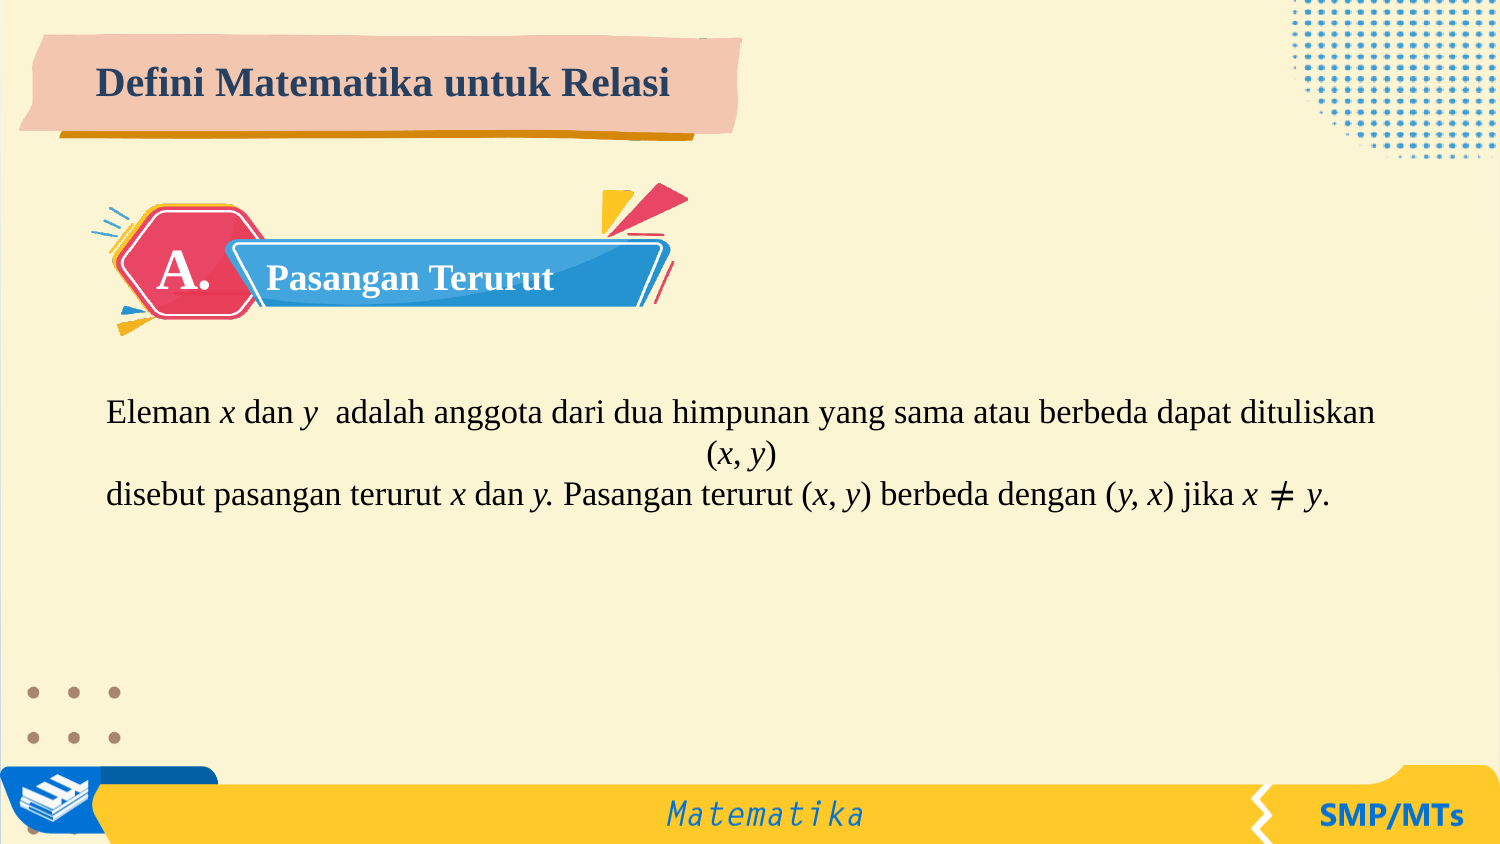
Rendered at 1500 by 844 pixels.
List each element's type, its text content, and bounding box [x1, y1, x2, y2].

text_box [13, 34, 753, 186]
text_box Eleman x dan y adalah anggota dari dua himpunan yang sama atau berbeda dapat dituliskan (x, y) disebut pasangan terurut x dan y. Pasangan terurut (x, y) berbeda dengan (y, x) jika x ≠ y. [91, 381, 1392, 520]
picture [0, 0, 1500, 844]
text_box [91, 183, 688, 336]
